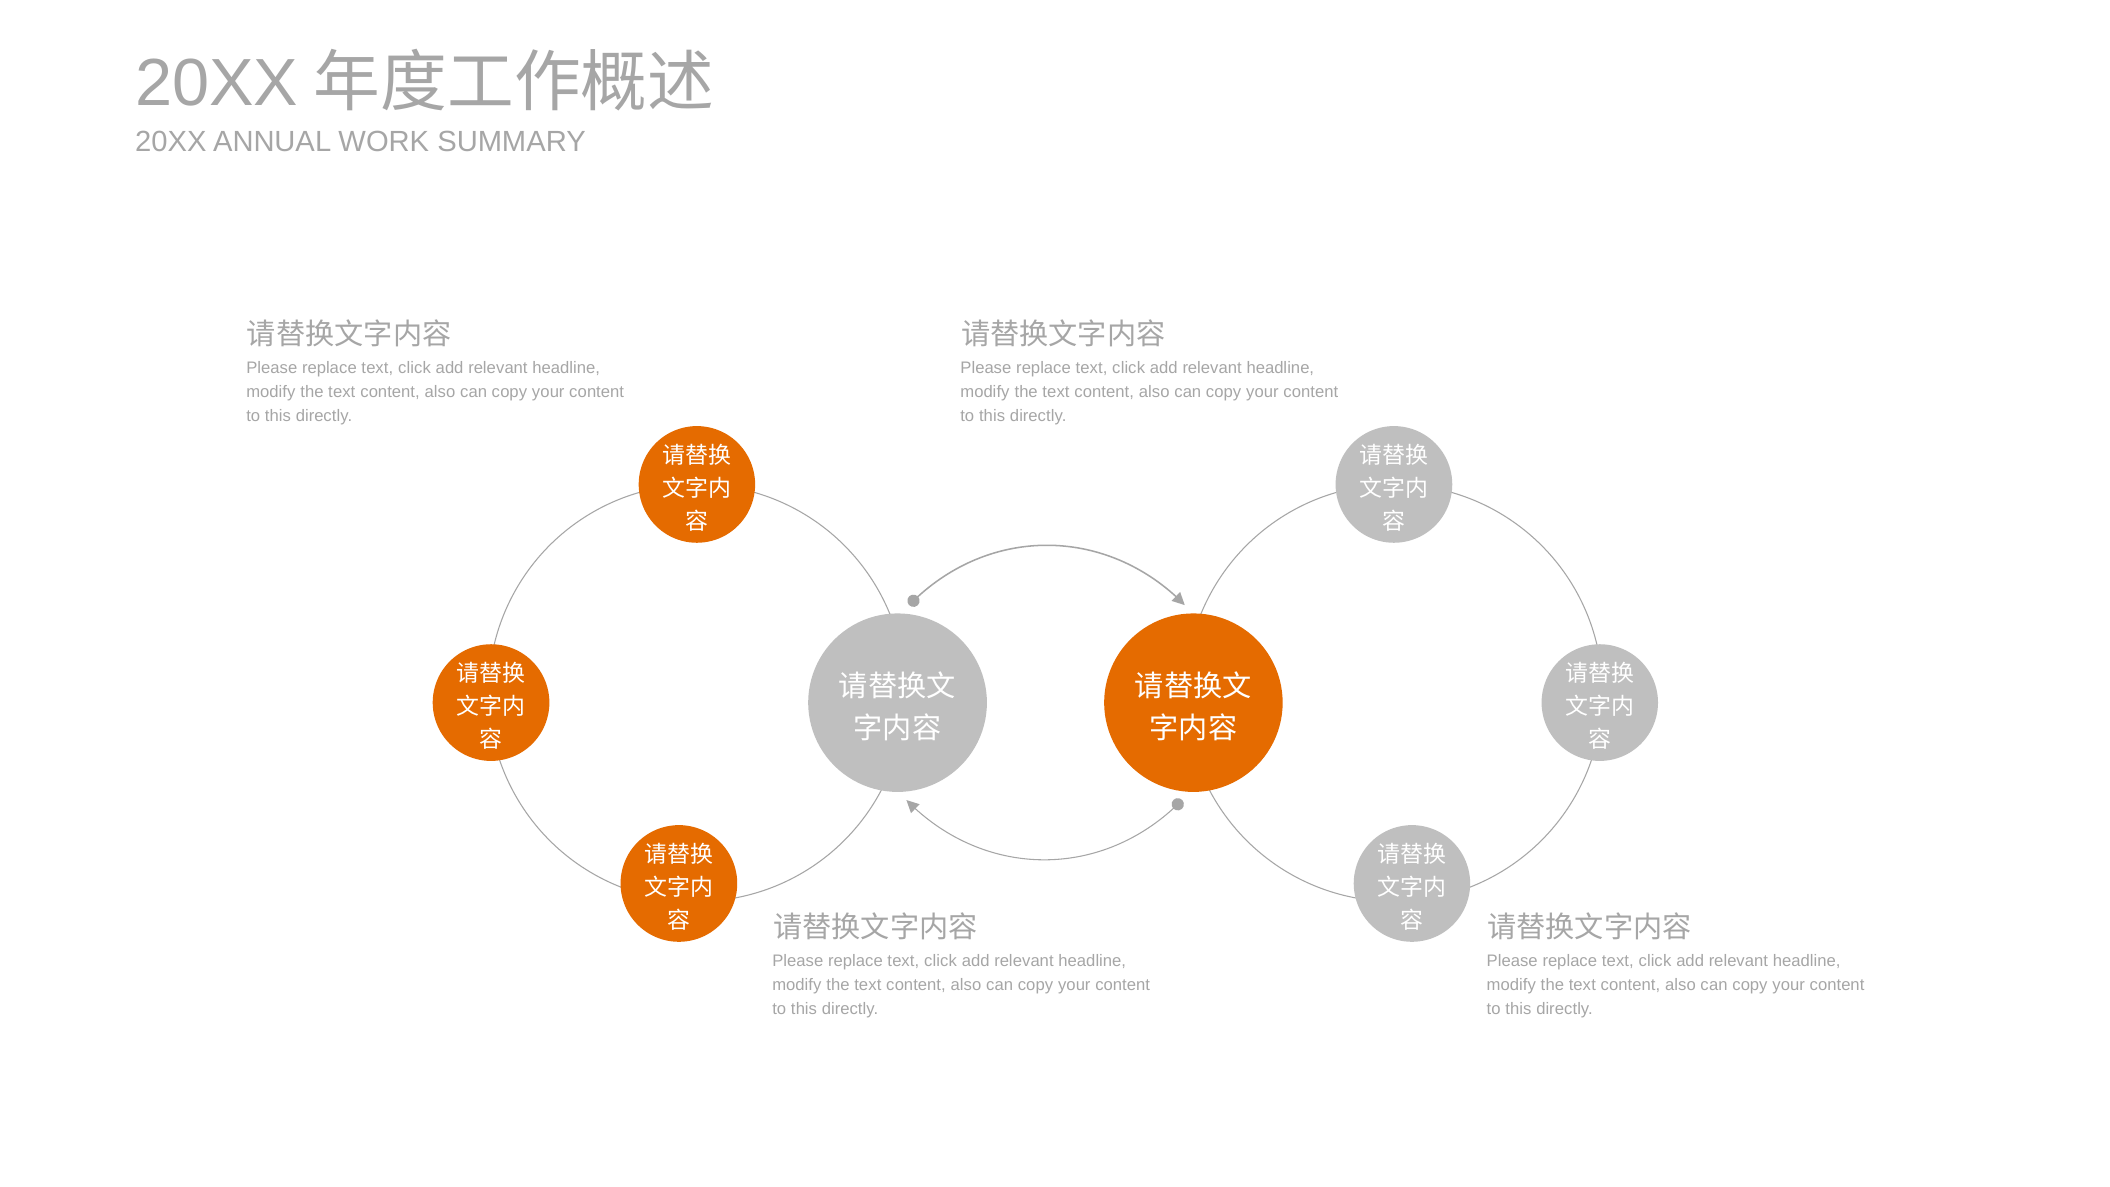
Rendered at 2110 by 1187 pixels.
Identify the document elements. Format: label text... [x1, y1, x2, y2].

text_box Please replace text, click add relevant headline, modify the text content, also can copy your content to this directly. [960, 353, 1348, 425]
text_box 请替换文字内容 [1353, 825, 1471, 942]
text_box 请替换文字内容 [432, 644, 550, 761]
text_box [906, 666, 1184, 860]
text_box Please replace text, click add relevant headline, modify the text content, also can copy your content to this directly. [772, 945, 1160, 1018]
text_box 请替换文字内容 [961, 308, 1167, 351]
text_box 请替换文字内容 [1487, 901, 1693, 944]
text_box [907, 545, 1185, 705]
text_box Please replace text, click add relevant headline, modify the text content, also can copy your content to this directly. [246, 353, 634, 425]
text_box 请替换文字内容 [773, 901, 978, 944]
text_box 请替换文字内容 [1335, 426, 1453, 543]
text_box [1201, 492, 1597, 898]
text_box 请替换文字内容 [620, 825, 738, 942]
text_box 请替换文字内容 [1104, 613, 1283, 792]
text_box 20XX年度工作概述 [135, 38, 783, 119]
text_box Please replace text, click add relevant headline, modify the text content, also can copy your content to this directly. [1486, 945, 1874, 1018]
text_box 请替换文字内容 [808, 613, 987, 792]
text_box 请替换文字内容 [638, 426, 756, 543]
text_box [494, 492, 890, 898]
text_box 20XX ANNUAL WORK SUMMARY [135, 122, 596, 158]
text_box 请替换文字内容 [246, 308, 452, 351]
text_box 请替换文字内容 [1541, 644, 1659, 761]
